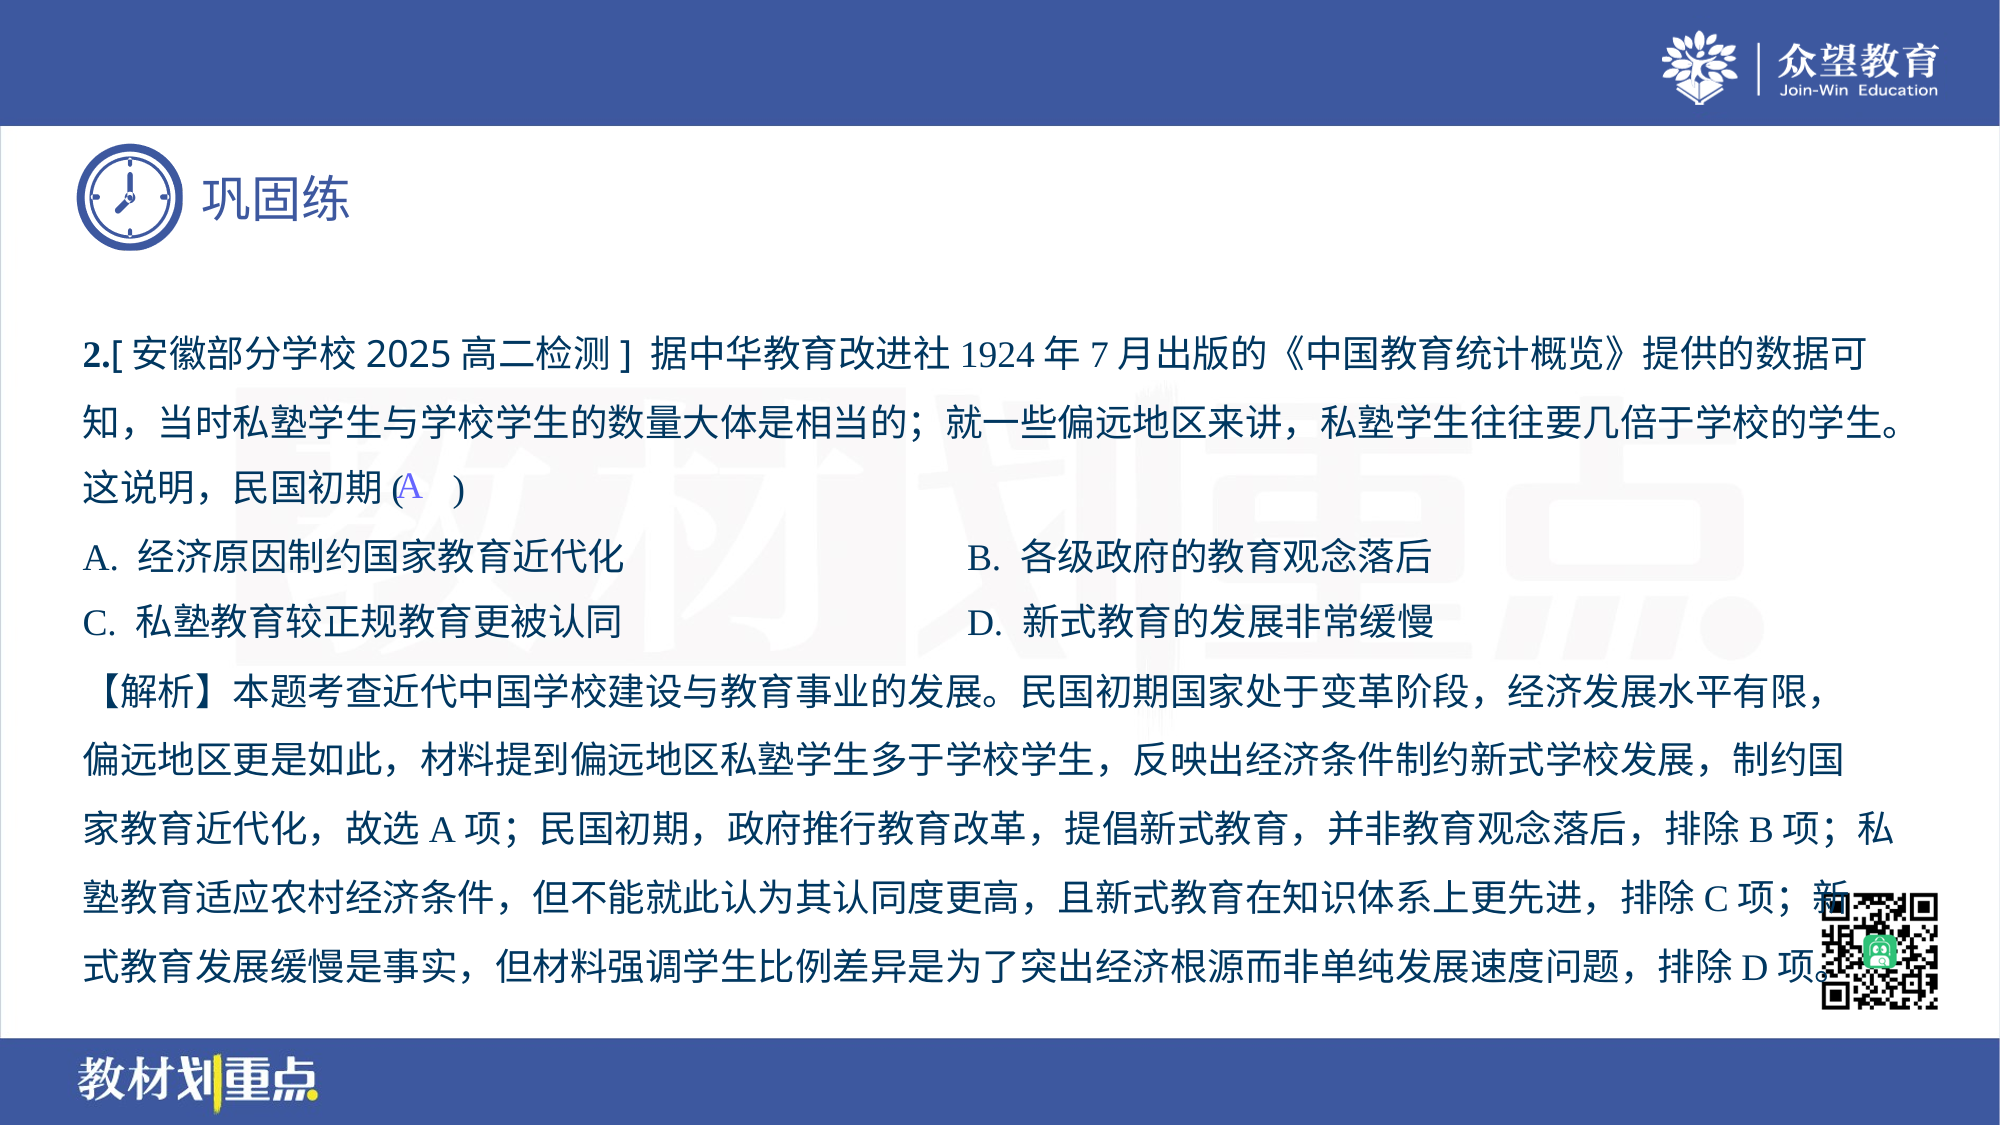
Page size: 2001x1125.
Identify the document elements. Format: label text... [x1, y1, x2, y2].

text_box A. 经济原因制约国家教育近代化 B. 各级政府的教育观念落后 C. 私塾教育较正规教育更被认同 D. 新式教育的发展非常缓慢 [82, 509, 1817, 636]
picture [0, 0, 2000, 1125]
text_box A [382, 441, 437, 500]
text_box 2.[安徽部分学校2025高二检测] 据中华教育改进社1924年7月出版的《中国教育统计概览》提供的数据可 知，当时私塾学生与学校学生的数量大体是相当的；就一些偏远地区来讲，私塾学生往往要几倍于学校的学生。 这说明，民国初期( ) [82, 306, 1817, 502]
text_box 【解析】本题考查近代中国学校建设与教育事业的发展。民国初期国家处于变革阶段，经济发展水平有限， 偏远地区更是如此，材料提到偏远地区私塾学生多于学校学生，反映出经济条件制约新式学校发展，制约国 家教育近代化，故选A项；民国初期，政府推行教育改革，提倡新式教育，并非教育观念落后，排除B项；私 塾教育适应农村经济条件，但不能就此认为其认同度更高，且新式教育在知识体系上更先进，排除C项；新 式教育发展缓慢是事实，但材料强调学生比例差异是为了突出经济根源而非单纯发展速度问题，排除D项。 [82, 643, 1817, 978]
